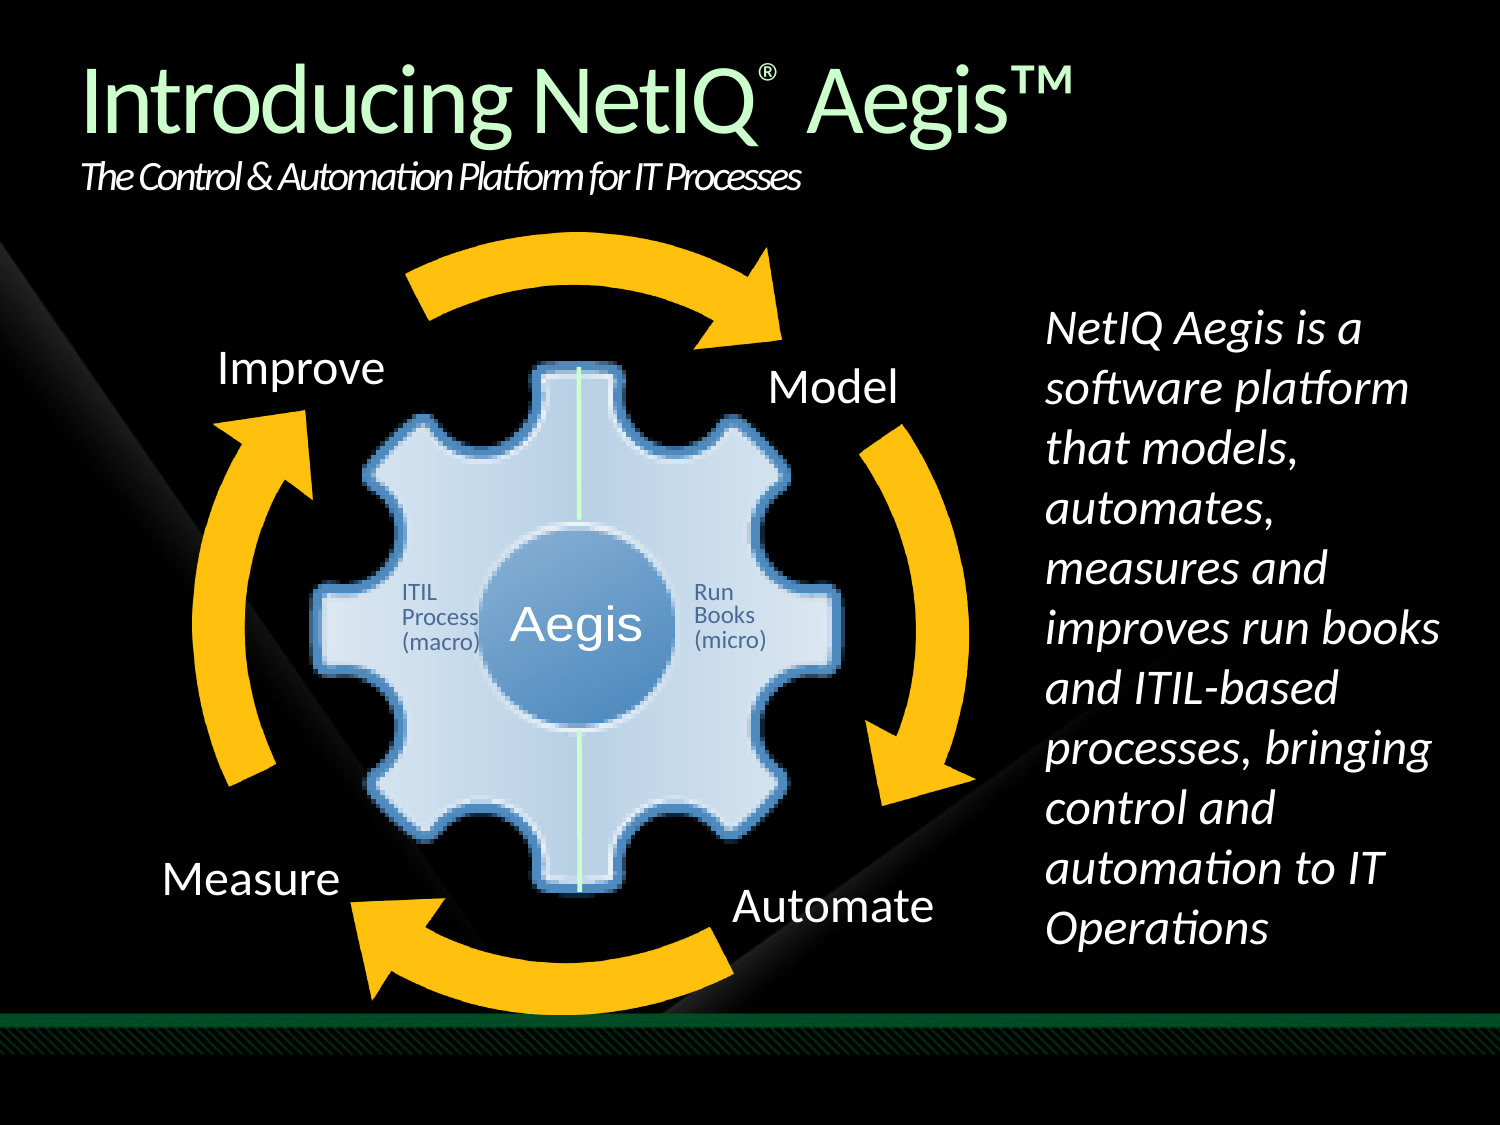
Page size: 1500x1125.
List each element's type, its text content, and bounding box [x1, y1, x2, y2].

title Introducing NetIQ® Aegis™ The Control & Automation Platform for IT Processes [79, 46, 1394, 199]
picture [0, 0, 1500, 1125]
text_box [134, 232, 976, 1015]
text_box NetIQ Aegis is a software platform that models, automates, measures and improves run books and ITIL-based processes, bringing control and automation to IT Operations [1030, 287, 1488, 1003]
